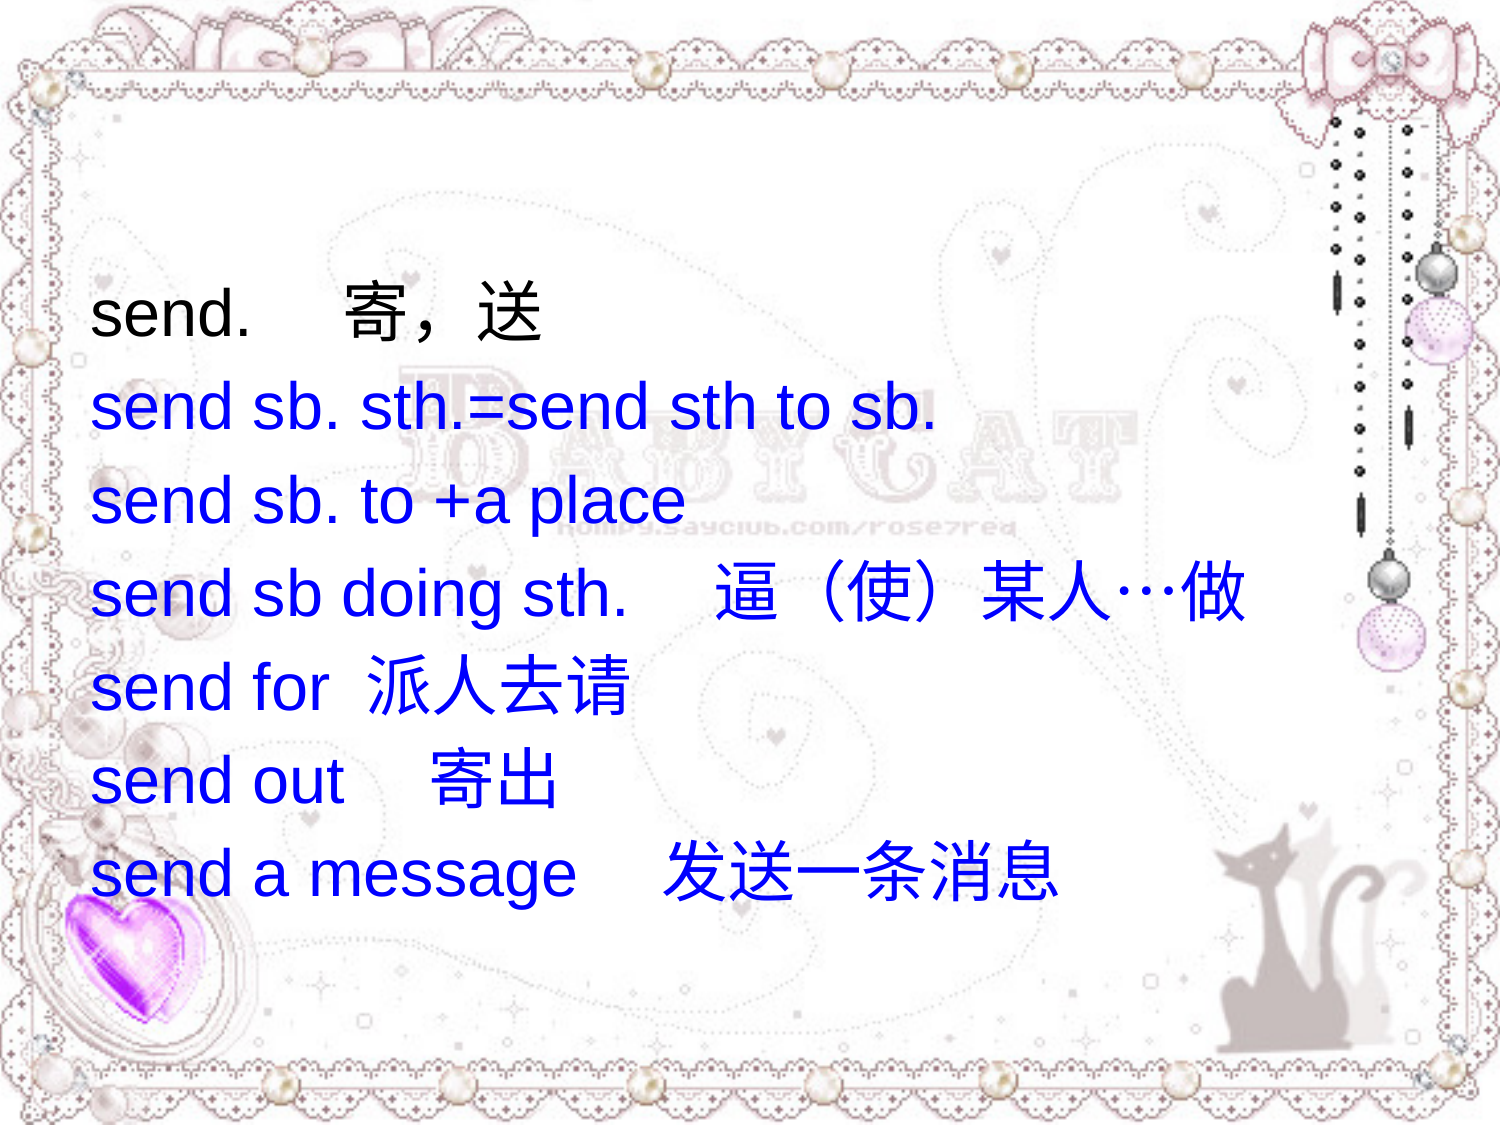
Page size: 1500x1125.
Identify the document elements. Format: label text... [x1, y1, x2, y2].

list send. 寄，送 send sb. sth.=send sth to sb. send sb. to +a place send sb doing sth. 逼（使）某人…做 send for 派人去请 send out 寄出 send a message 发送一条消息 [75, 262, 1425, 1005]
picture [0, 0, 1500, 1125]
